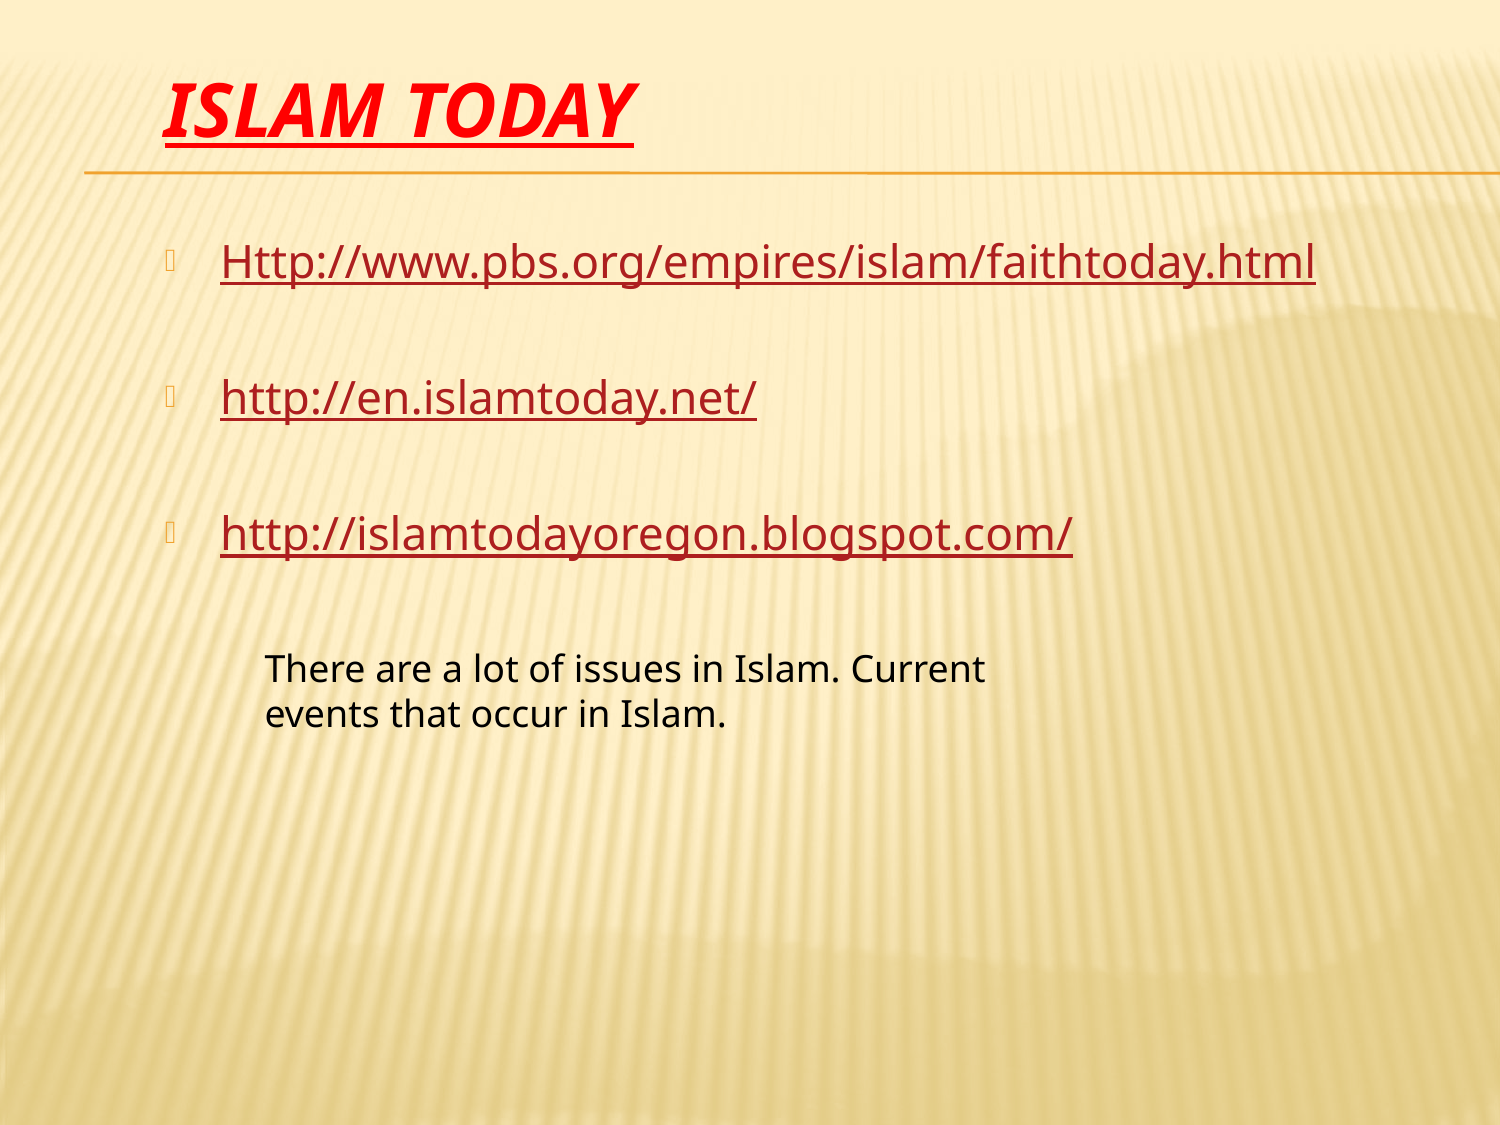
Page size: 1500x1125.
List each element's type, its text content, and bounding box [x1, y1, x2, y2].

text_box There are a lot of issues in Islam. Current events that occur in Islam. [249, 637, 1063, 743]
title Islam Today [150, 12, 1350, 202]
list Http://www.pbs.org/empires/islam/faithtoday.html http://en.islamtoday.net/ http://islamtodayoregon.blogspot.com/ [150, 224, 1350, 575]
